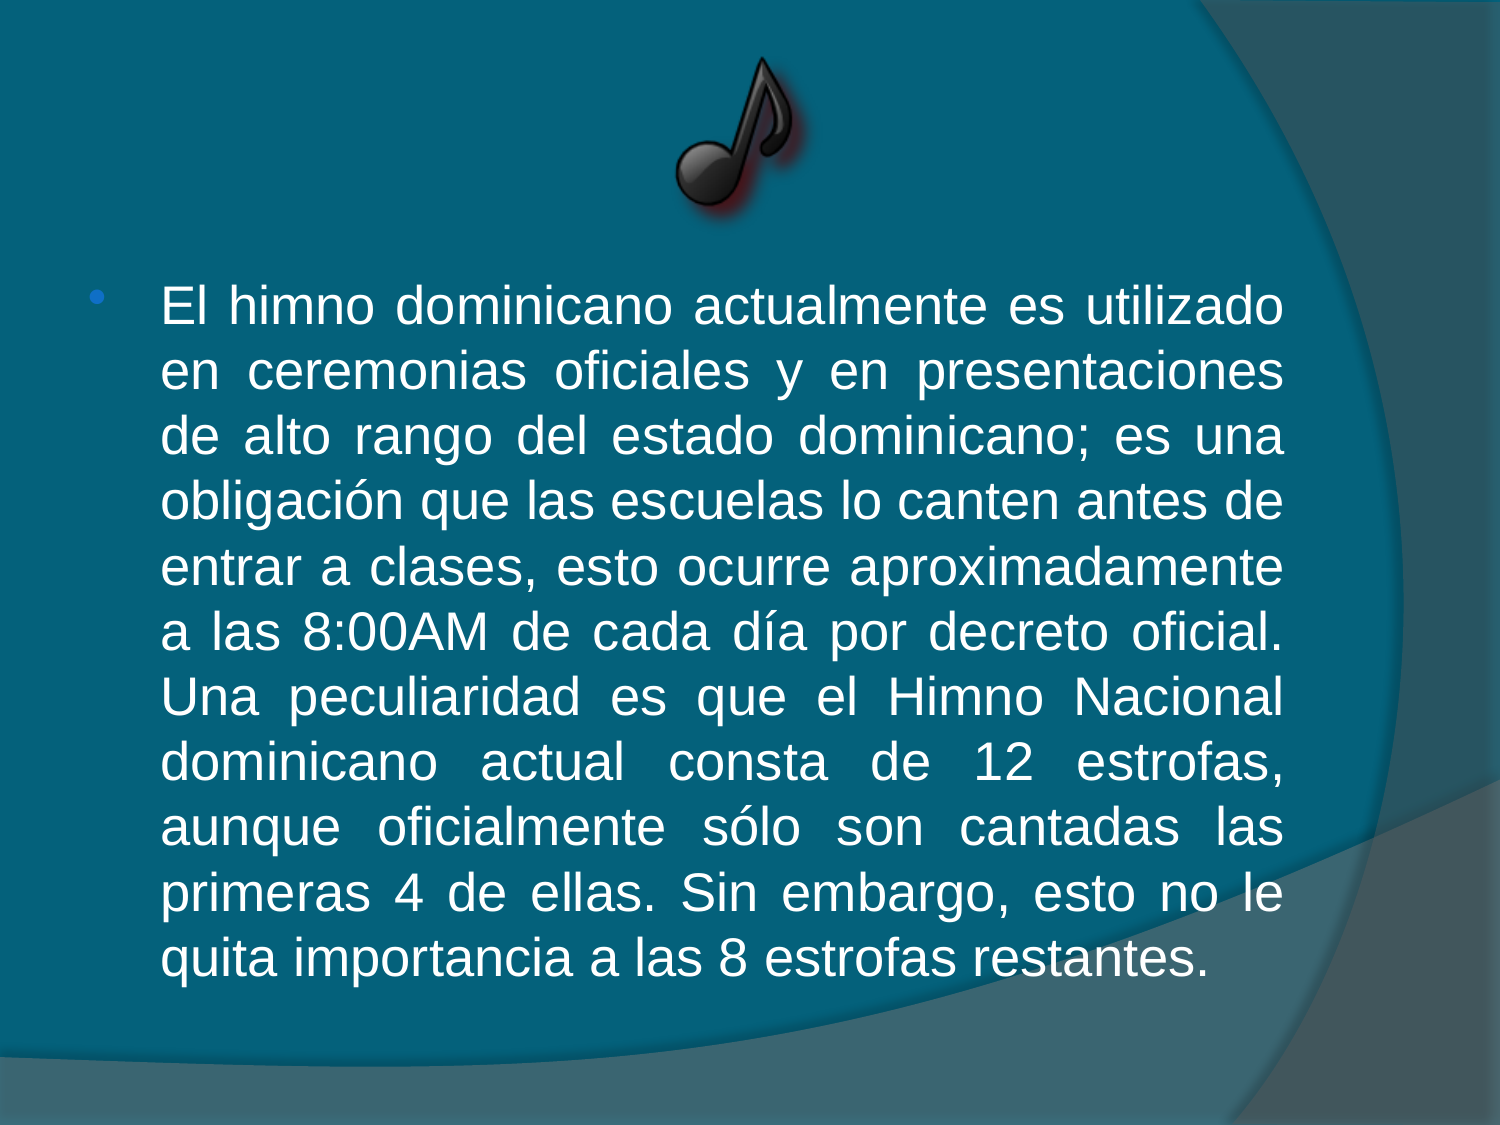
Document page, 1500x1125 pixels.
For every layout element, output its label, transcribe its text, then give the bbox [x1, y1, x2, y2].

list El himno dominicano actualmente es utilizado en ceremonias oficiales y en presentaciones de alto rango del estado dominicano; es una obligación que las escuelas lo canten antes de entrar a clases, esto ocurre aproximadamente a las 8:00AM de cada día por decreto oficial. Una peculiaridad es que el Himno Nacional dominicano actual consta de 12 estrofas, aunque oficialmente sólo son cantadas las primeras 4 de ellas. Sin embargo, esto no le quita importancia a las 8 estrofas restantes. [75, 262, 1300, 1005]
picture [677, 59, 813, 226]
